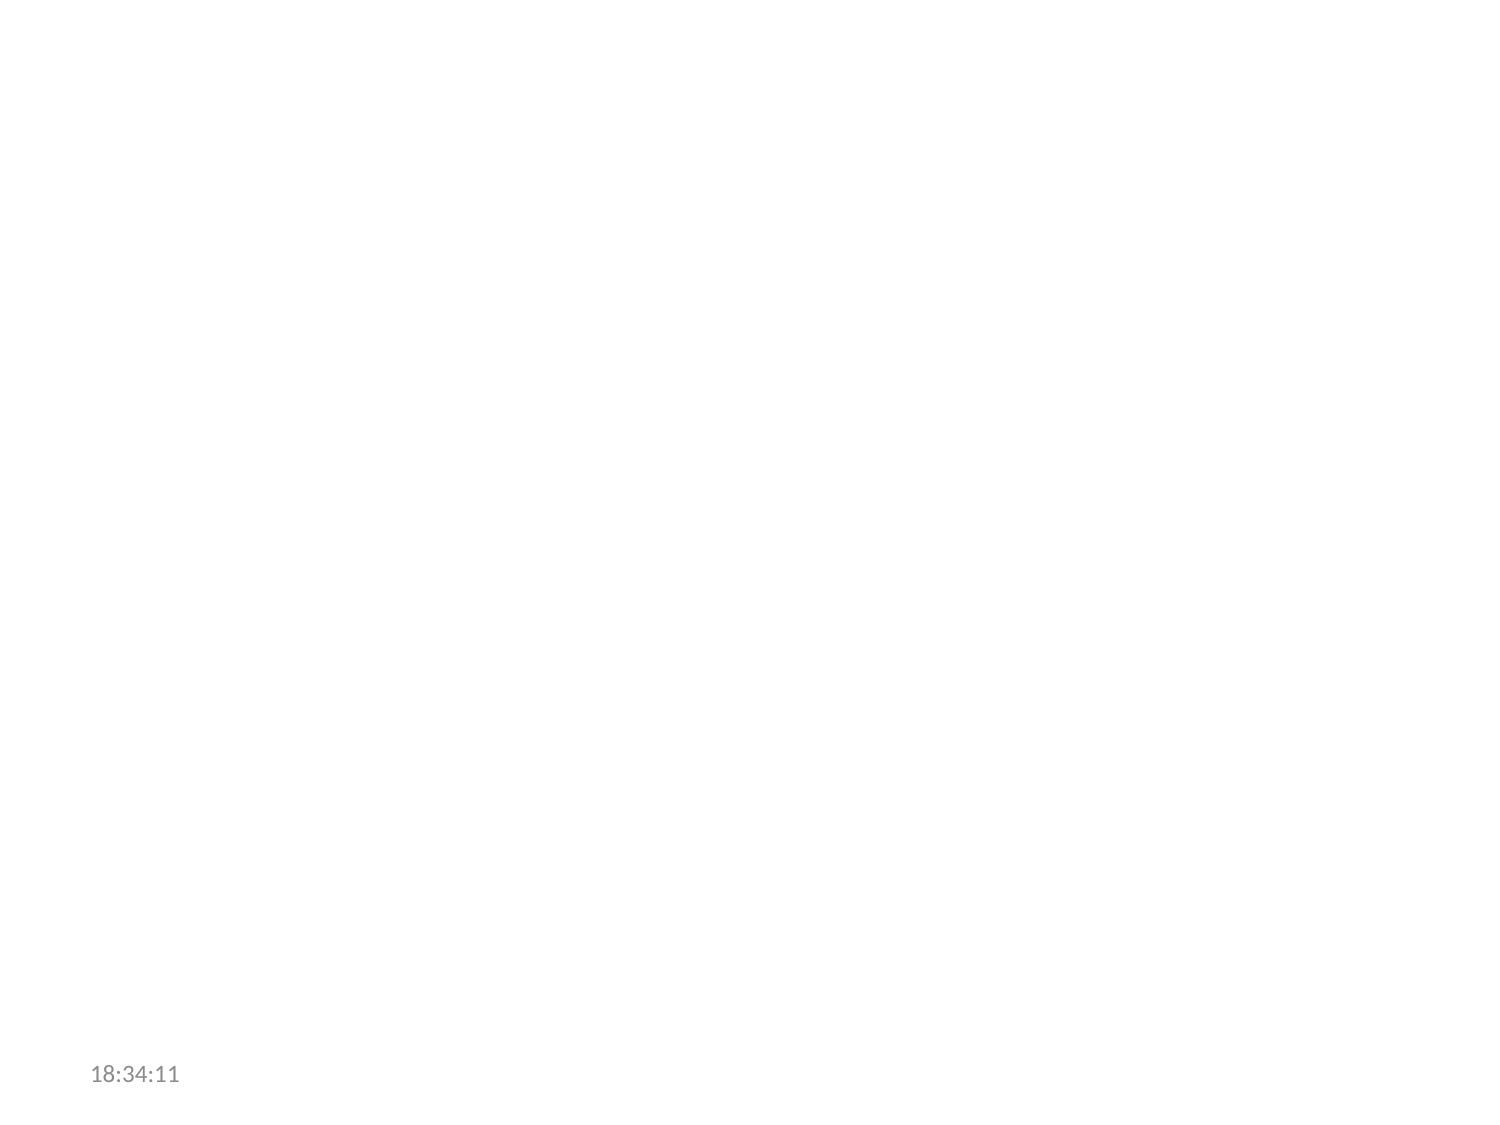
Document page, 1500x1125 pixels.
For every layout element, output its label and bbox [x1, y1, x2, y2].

slide_number [75, 1042, 425, 1103]
